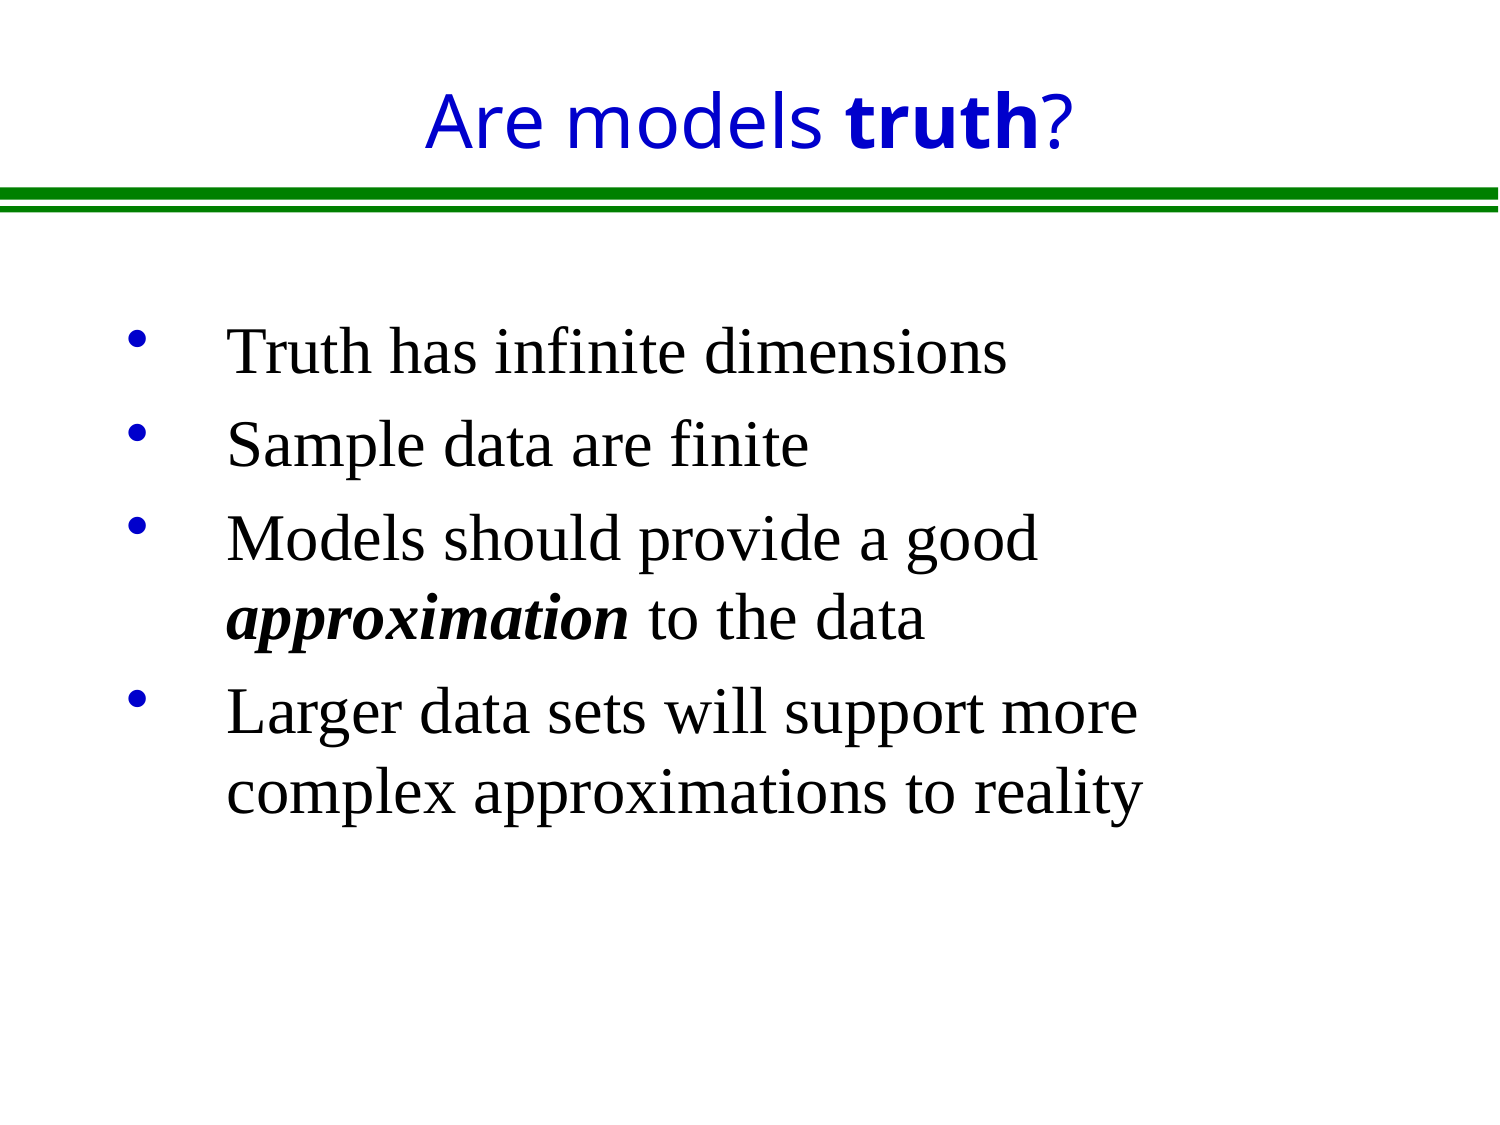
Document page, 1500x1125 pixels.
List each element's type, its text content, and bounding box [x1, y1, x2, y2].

list Truth has infinite dimensions Sample data are finite Models should provide a good approximation to the data Larger data sets will support more complex approximations to reality [111, 299, 1388, 976]
title Are models truth? [112, 24, 1388, 213]
